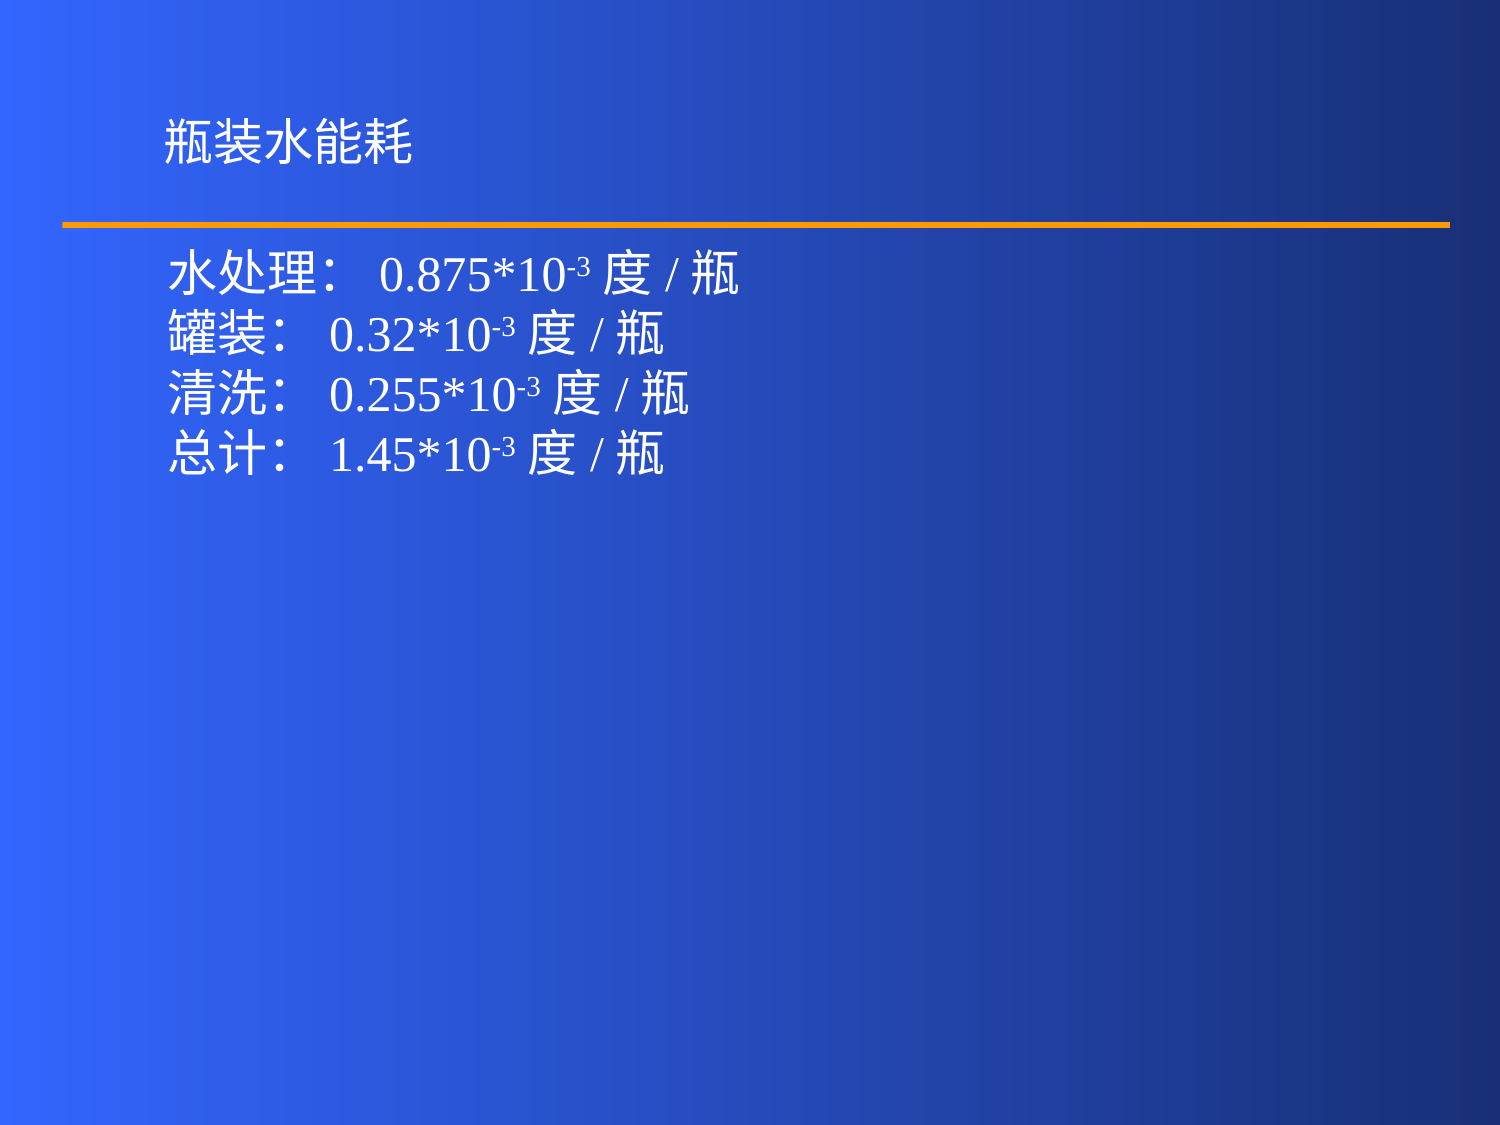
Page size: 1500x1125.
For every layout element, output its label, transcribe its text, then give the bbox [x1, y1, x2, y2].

text_box 水处理：0.875*10-3度/瓶 罐装：0.32*10-3度/瓶 清洗：0.255*10-3度/瓶 总计：1.45*10-3度/瓶 [152, 234, 1465, 490]
text_box 瓶装水能耗 [148, 103, 429, 179]
